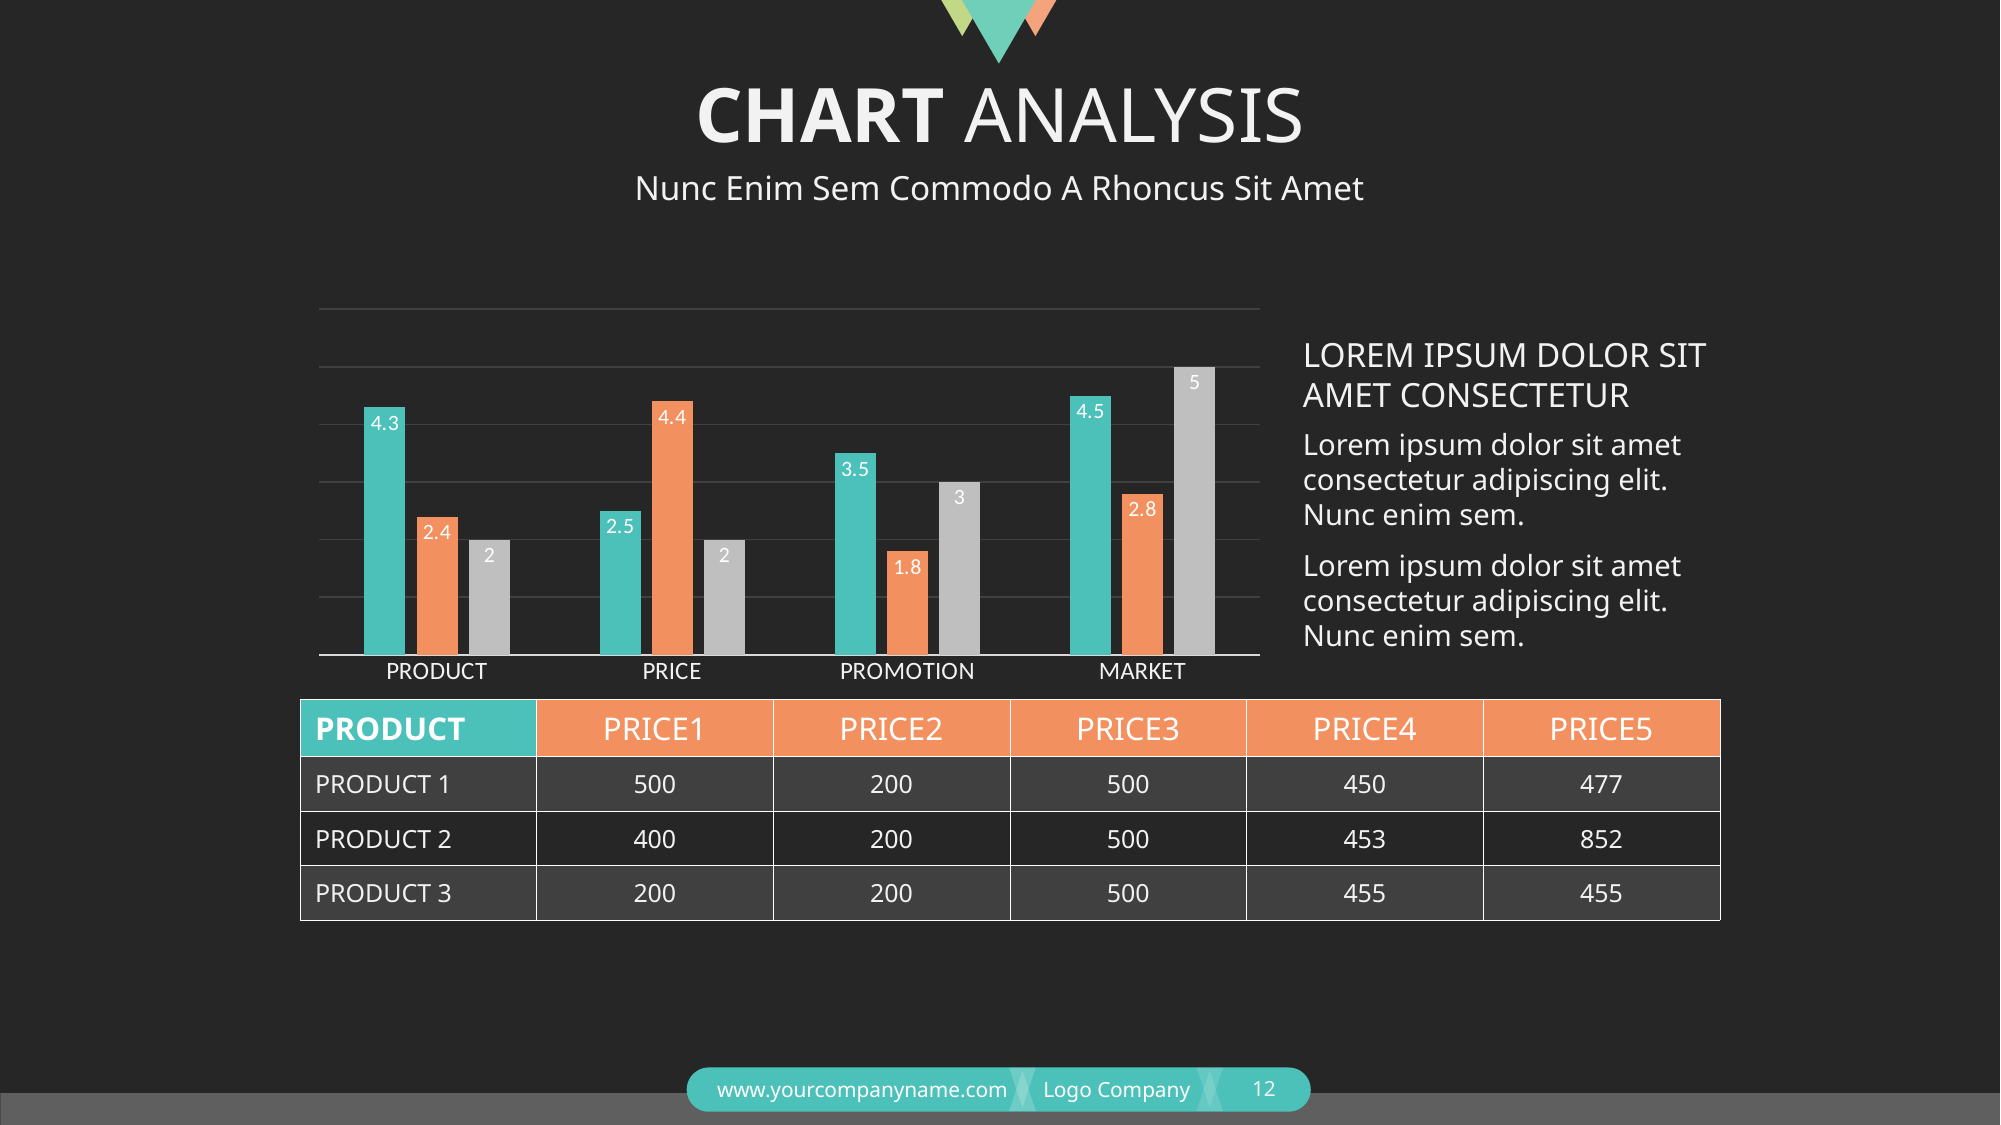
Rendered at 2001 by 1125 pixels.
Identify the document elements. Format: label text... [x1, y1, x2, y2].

table_header PRICE5 [1484, 700, 1720, 756]
table_cell PRODUCT 1 [301, 757, 536, 811]
table_cell 455 [1247, 866, 1483, 920]
table_cell 450 [1247, 757, 1483, 811]
table_cell 455 [1484, 866, 1720, 920]
table_cell 477 [1484, 757, 1720, 811]
table_header PRICE4 [1247, 700, 1483, 756]
table_header PRICE2 [774, 700, 1010, 756]
table_cell 500 [1011, 757, 1246, 811]
table_cell 200 [774, 757, 1010, 811]
table_header PRODUCT [301, 700, 536, 756]
title CHART ANALYSIS [265, 77, 1735, 160]
table_cell 500 [1011, 812, 1246, 865]
table_cell PRODUCT 2 [301, 812, 536, 865]
table_cell 453 [1247, 812, 1483, 865]
table_header PRICE1 [537, 700, 773, 756]
slide_number 12 [1225, 1067, 1302, 1112]
list Nunc Enim Sem Commodo A Rhoncus Sit Amet [265, 166, 1735, 213]
chart [299, 301, 1280, 694]
text_box Lorem ipsum dolor sit amet consectetur adipiscing elit. Nunc enim sem. [1288, 421, 1720, 539]
table_cell 500 [537, 757, 773, 811]
table_cell PRODUCT 3 [301, 866, 536, 920]
table_header PRICE3 [1011, 700, 1246, 756]
text_box Lorem ipsum dolor sit amet consectetur adipiscing elit. Nunc enim sem. [1288, 539, 1720, 660]
table_cell 400 [537, 812, 773, 865]
table_cell 200 [537, 866, 773, 920]
table_cell 852 [1484, 812, 1720, 865]
text_box LOREM IPSUM DOLOR SIT AMET CONSECTETUR [1288, 326, 1755, 421]
table_cell 200 [774, 866, 1010, 920]
table_cell 200 [774, 812, 1010, 865]
table_cell 500 [1011, 866, 1246, 920]
